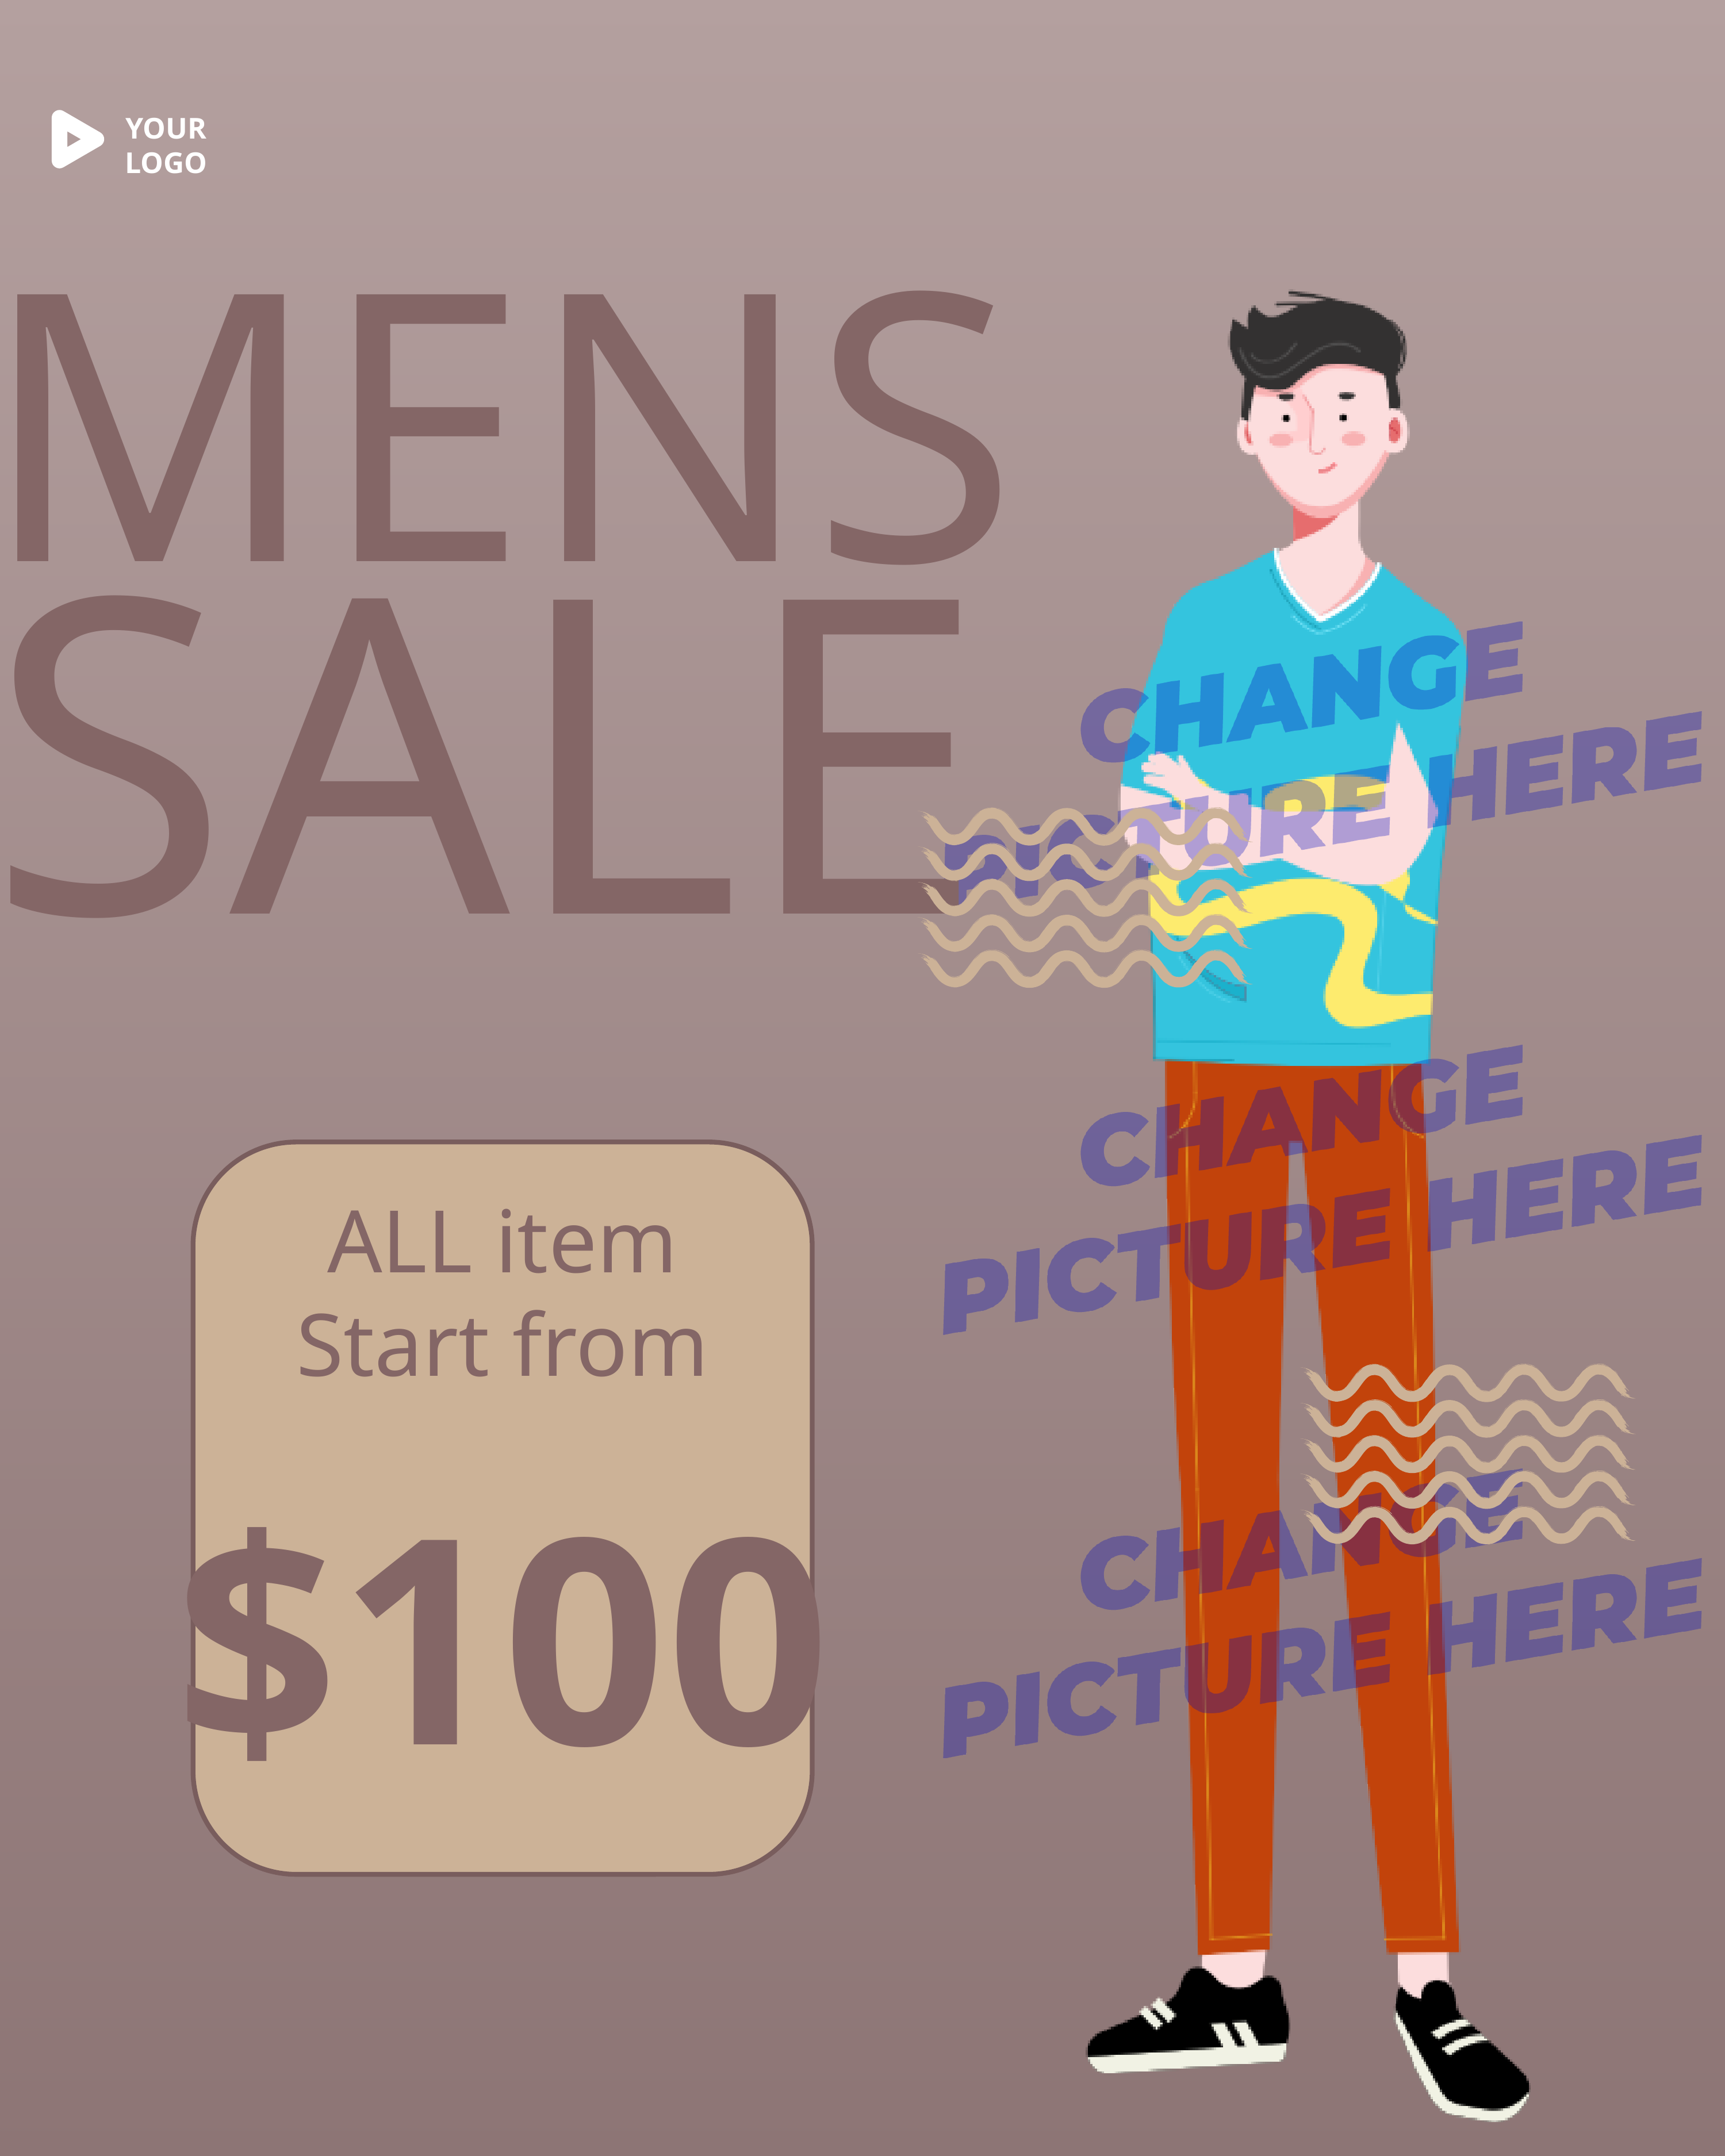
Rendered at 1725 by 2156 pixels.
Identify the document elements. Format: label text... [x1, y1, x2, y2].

text_box SALE [0, 470, 875, 1007]
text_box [59, 106, 244, 185]
picture [875, 0, 1725, 2156]
text_box [192, 1141, 813, 1454]
text_box [198, 1806, 807, 1875]
text_box ALL item Start from [288, 1182, 718, 1398]
text_box MENS [0, 183, 875, 470]
text_box $100 [166, 1454, 839, 1806]
